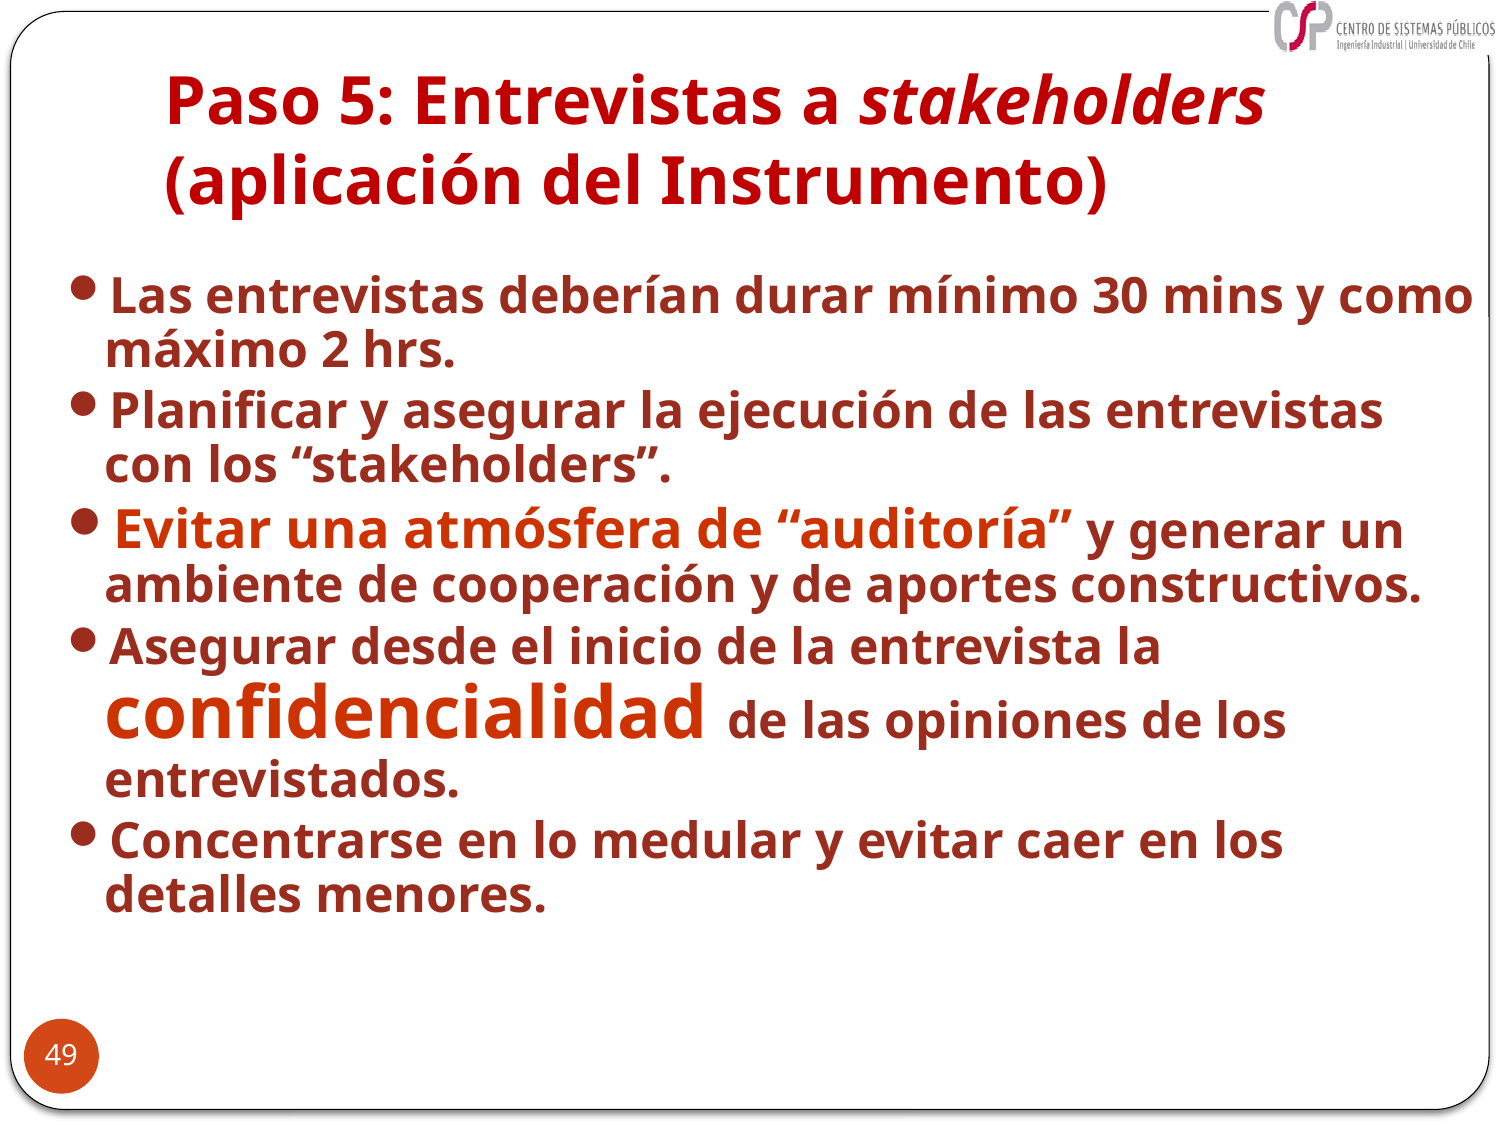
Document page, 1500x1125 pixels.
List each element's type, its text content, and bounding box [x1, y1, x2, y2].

title Paso 5: Entrevistas a stakeholders (aplicación del Instrumento) [150, 45, 1425, 233]
list Las entrevistas deberían durar mínimo 30 mins y como máximo 2 hrs. Planificar y asegurar la ejecución de las entrevistas con los “stakeholders”. Evitar una atmósfera de “auditoría” y generar un ambiente de cooperación y de aportes constructivos. Asegurar desde el inicio de la entrevista la confidencialidad de las opiniones de los entrevistados. Concentrarse en lo medular y evitar caer en los detalles menores. [0, 262, 1500, 1005]
picture [1269, 0, 1500, 55]
slide_number 49 [23, 1018, 99, 1094]
